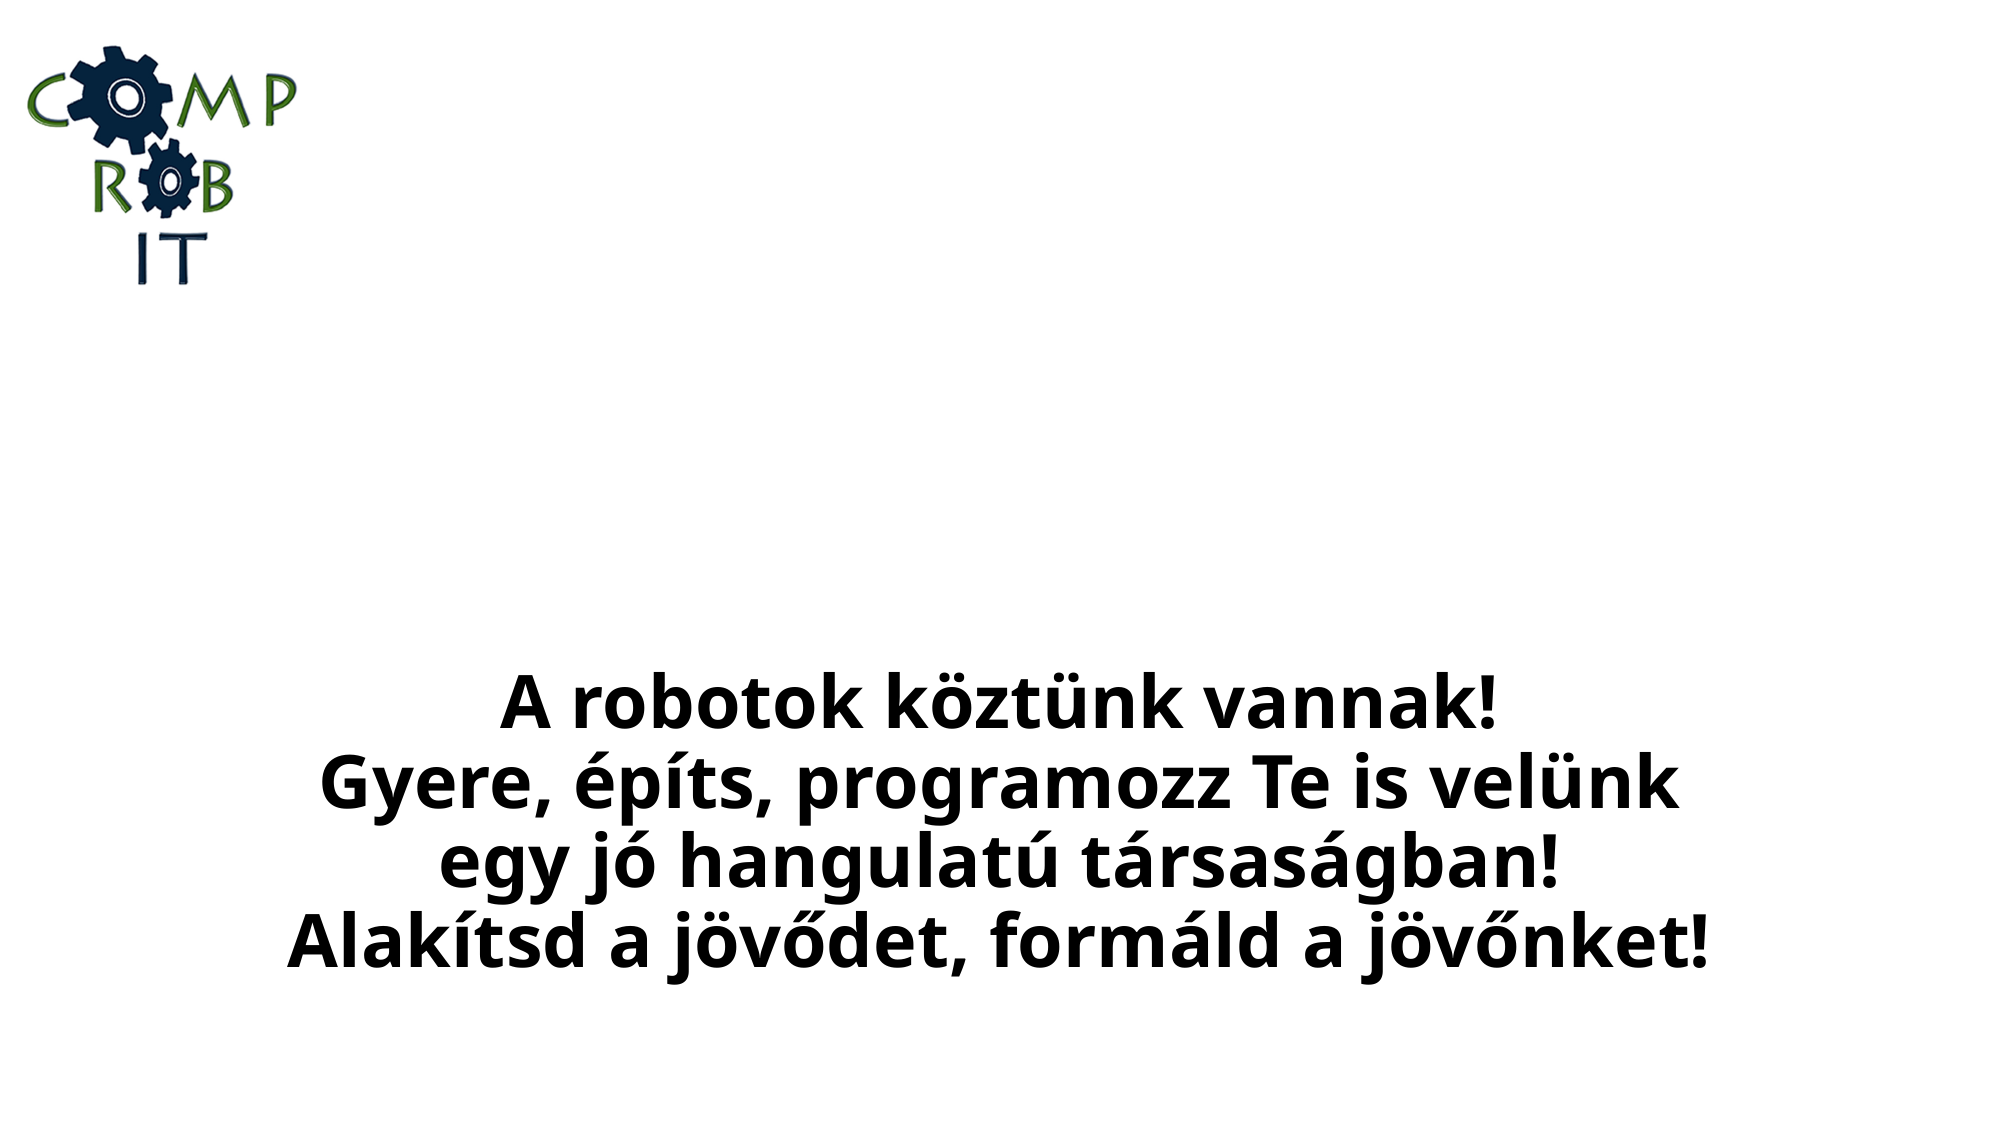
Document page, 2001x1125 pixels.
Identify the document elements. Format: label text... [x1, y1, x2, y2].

title A robotok köztünk vannak! Gyere, építs, programozz Te is velünk egy jó hangulatú társaságban! Alakítsd a jövődet, formáld a jövőnket! [249, 599, 1750, 991]
picture [0, 0, 315, 313]
